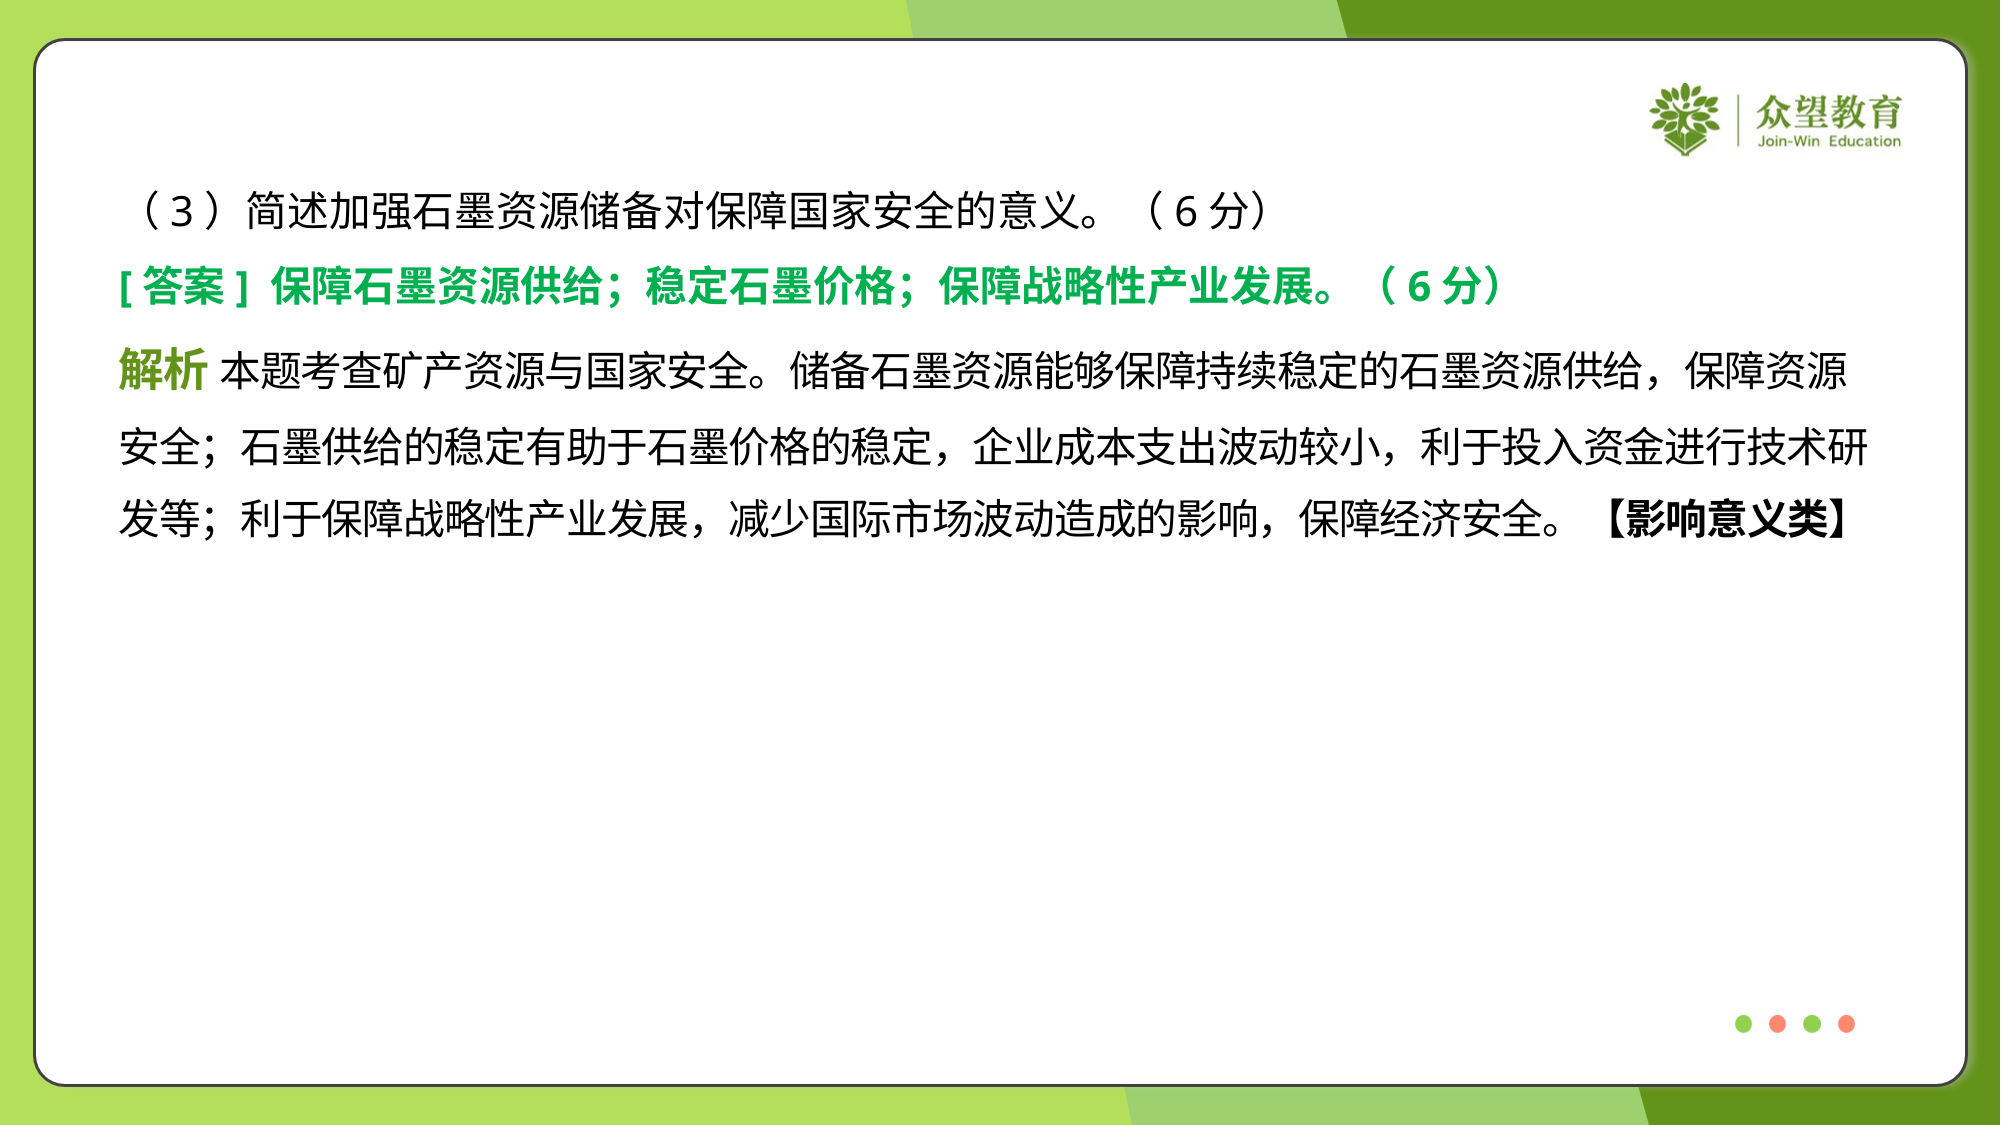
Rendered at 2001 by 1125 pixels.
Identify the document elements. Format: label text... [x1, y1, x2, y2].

text_box （3）简述加强石墨资源储备对保障国家安全的意义。（6分） [118, 159, 1883, 227]
picture [0, 0, 2000, 1125]
text_box 解析 本题考查矿产资源与国家安全。储备石墨资源能够保障持续稳定的石墨资源供给，保障资源 安全；石墨供给的稳定有助于石墨价格的稳定，企业成本支出波动较小，利于投入资金进行技术研 发等；利于保障战略性产业发展，减少国际市场波动造成的影响，保障经济安全。【影响意义类】 [118, 318, 1883, 536]
text_box [答案] 保障石墨资源供给；稳定石墨价格；保障战略性产业发展。（6分） [118, 235, 1883, 302]
